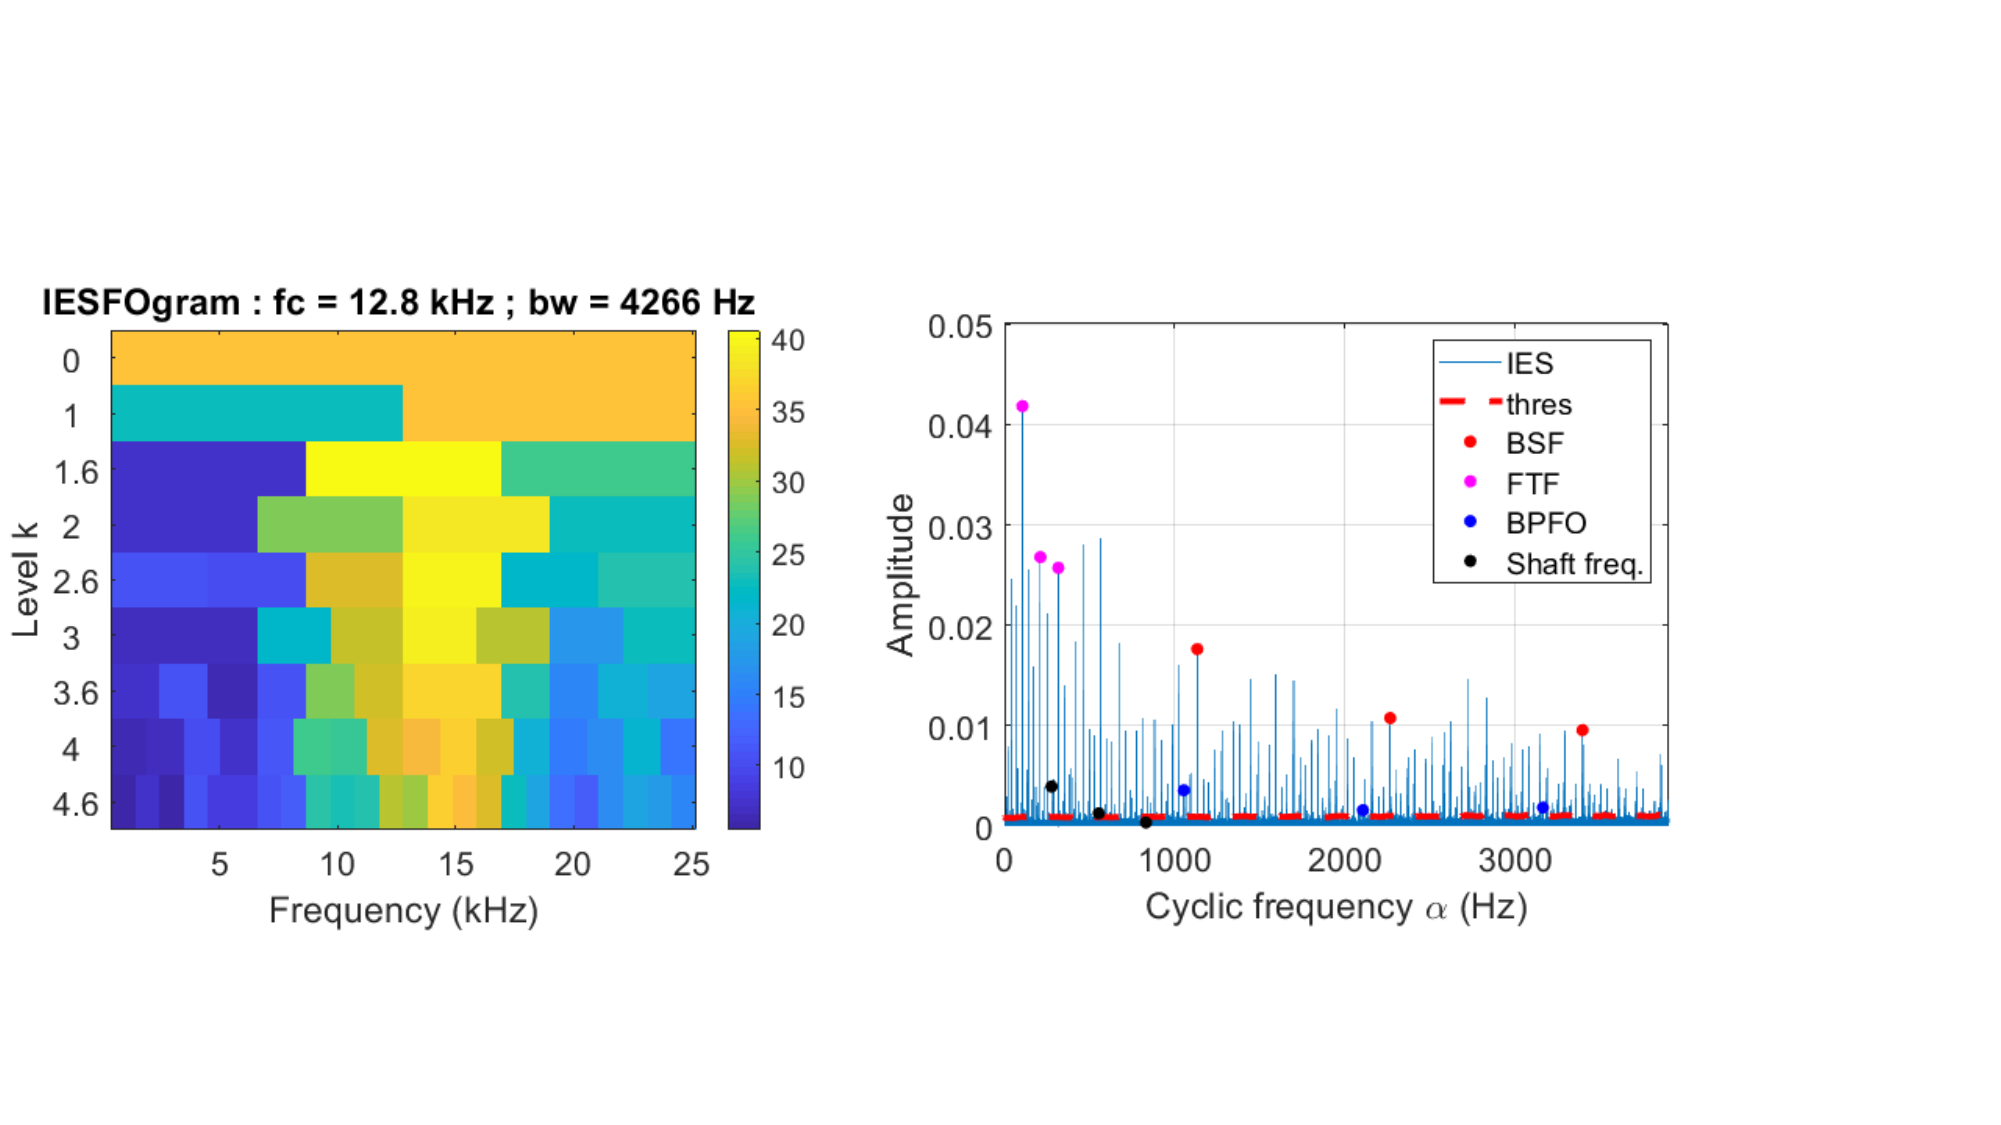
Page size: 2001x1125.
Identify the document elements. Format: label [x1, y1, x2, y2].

picture [0, 274, 1752, 932]
